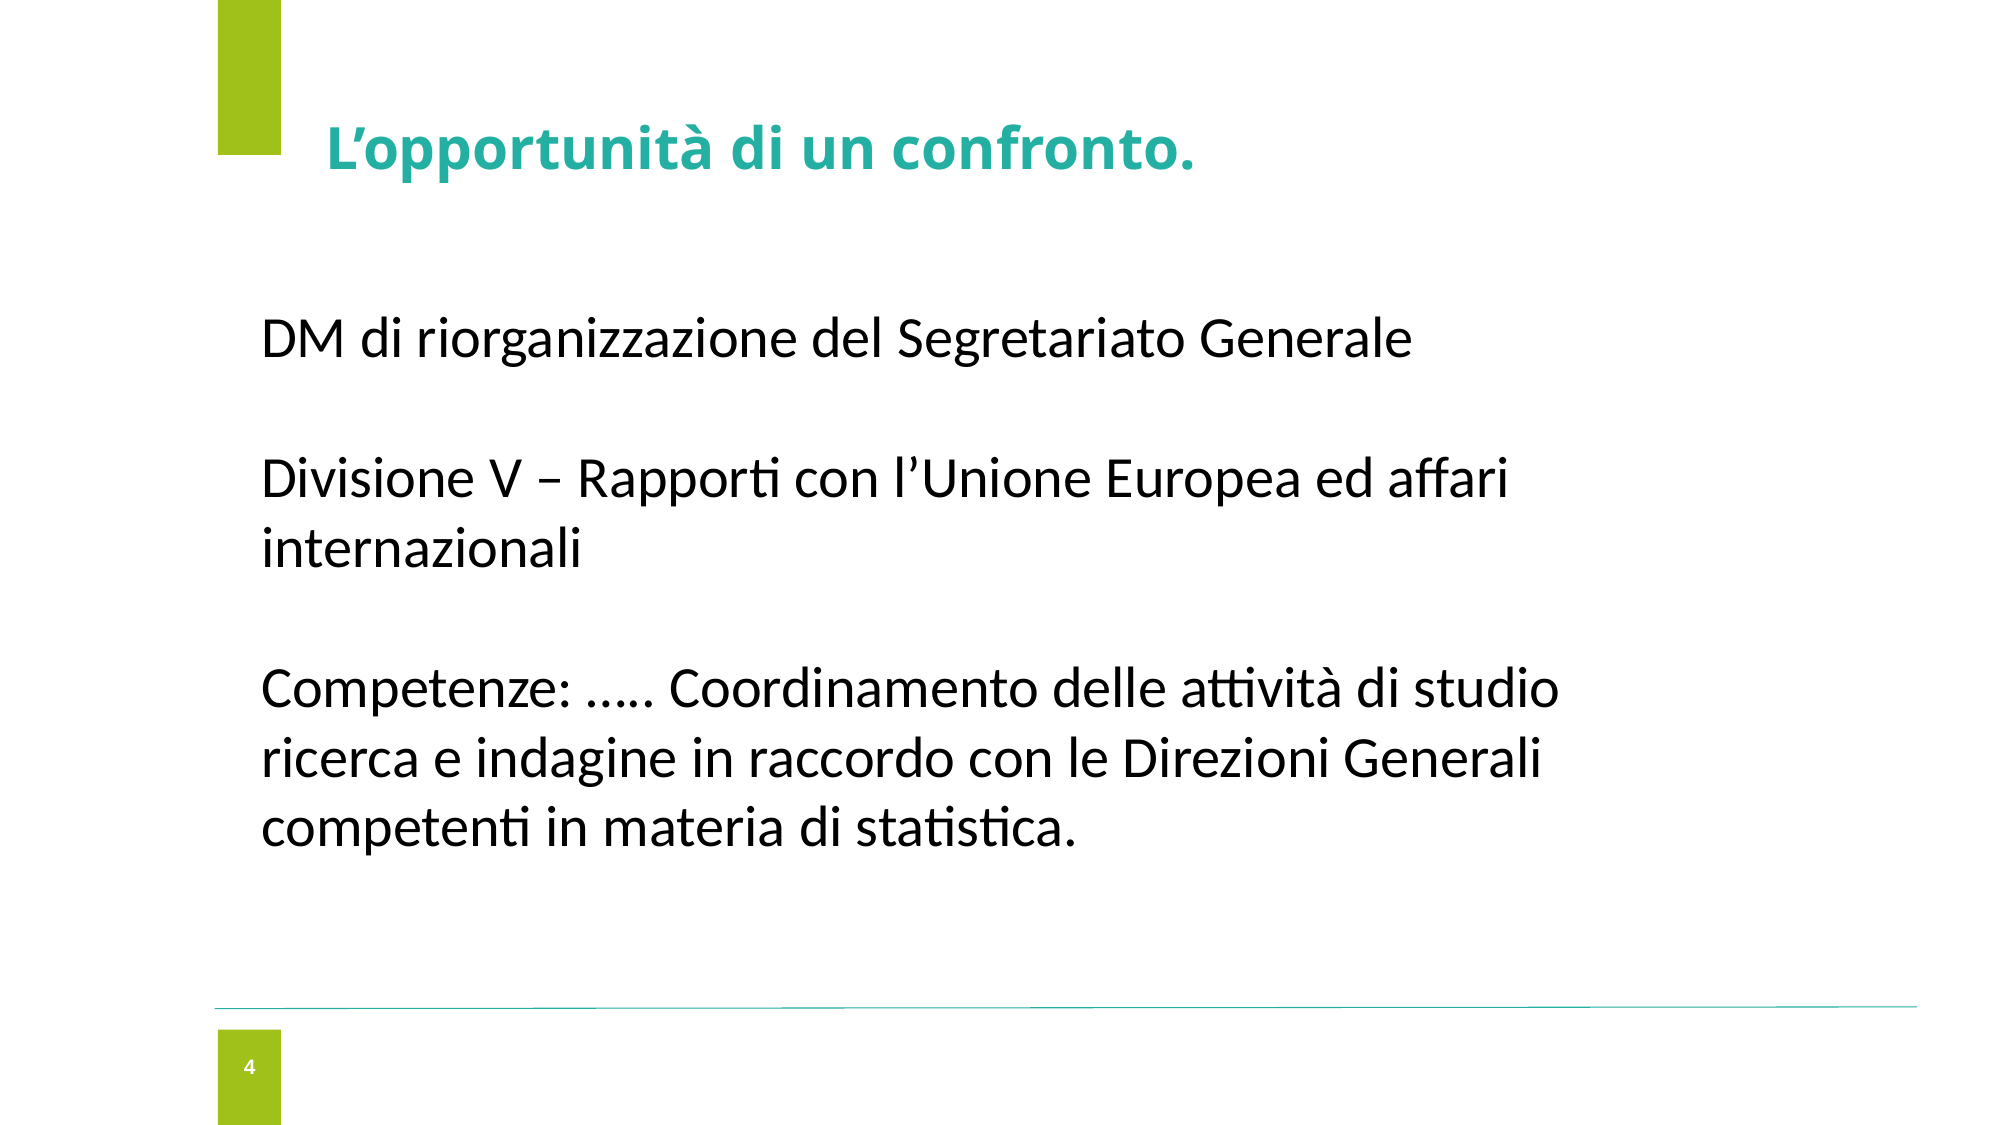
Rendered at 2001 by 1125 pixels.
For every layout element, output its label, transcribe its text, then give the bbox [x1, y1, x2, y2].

title L’opportunità di un confronto. [325, 32, 1877, 252]
slide_number 3 [217, 1036, 281, 1097]
text_box DM di riorganizzazione del Segretariato Generale Divisione V – Rapporti con l’Unione Europea ed affari internazionali Competenze: ….. Coordinamento delle attività di studio ricerca e indagine in raccordo con le Direzioni Generali competenti in materia di statistica. [246, 291, 1728, 936]
